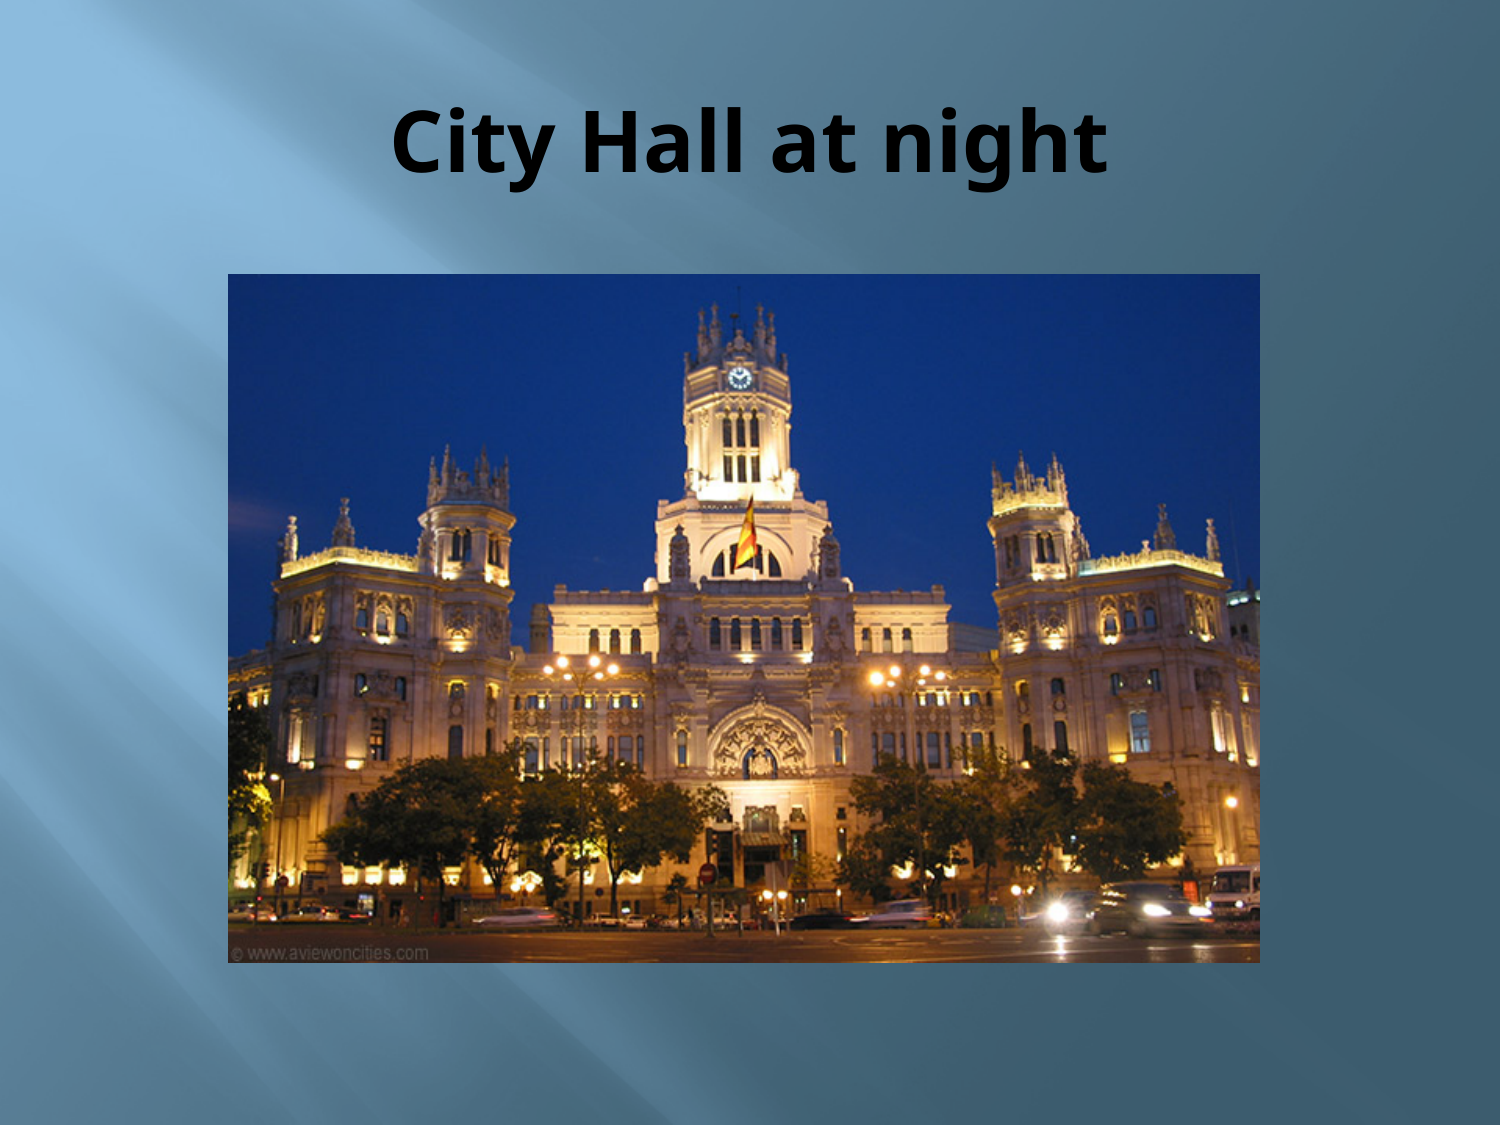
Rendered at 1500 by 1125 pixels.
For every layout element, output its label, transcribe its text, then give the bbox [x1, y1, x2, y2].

picture [228, 274, 1261, 963]
title City Hall at night [75, 45, 1425, 233]
